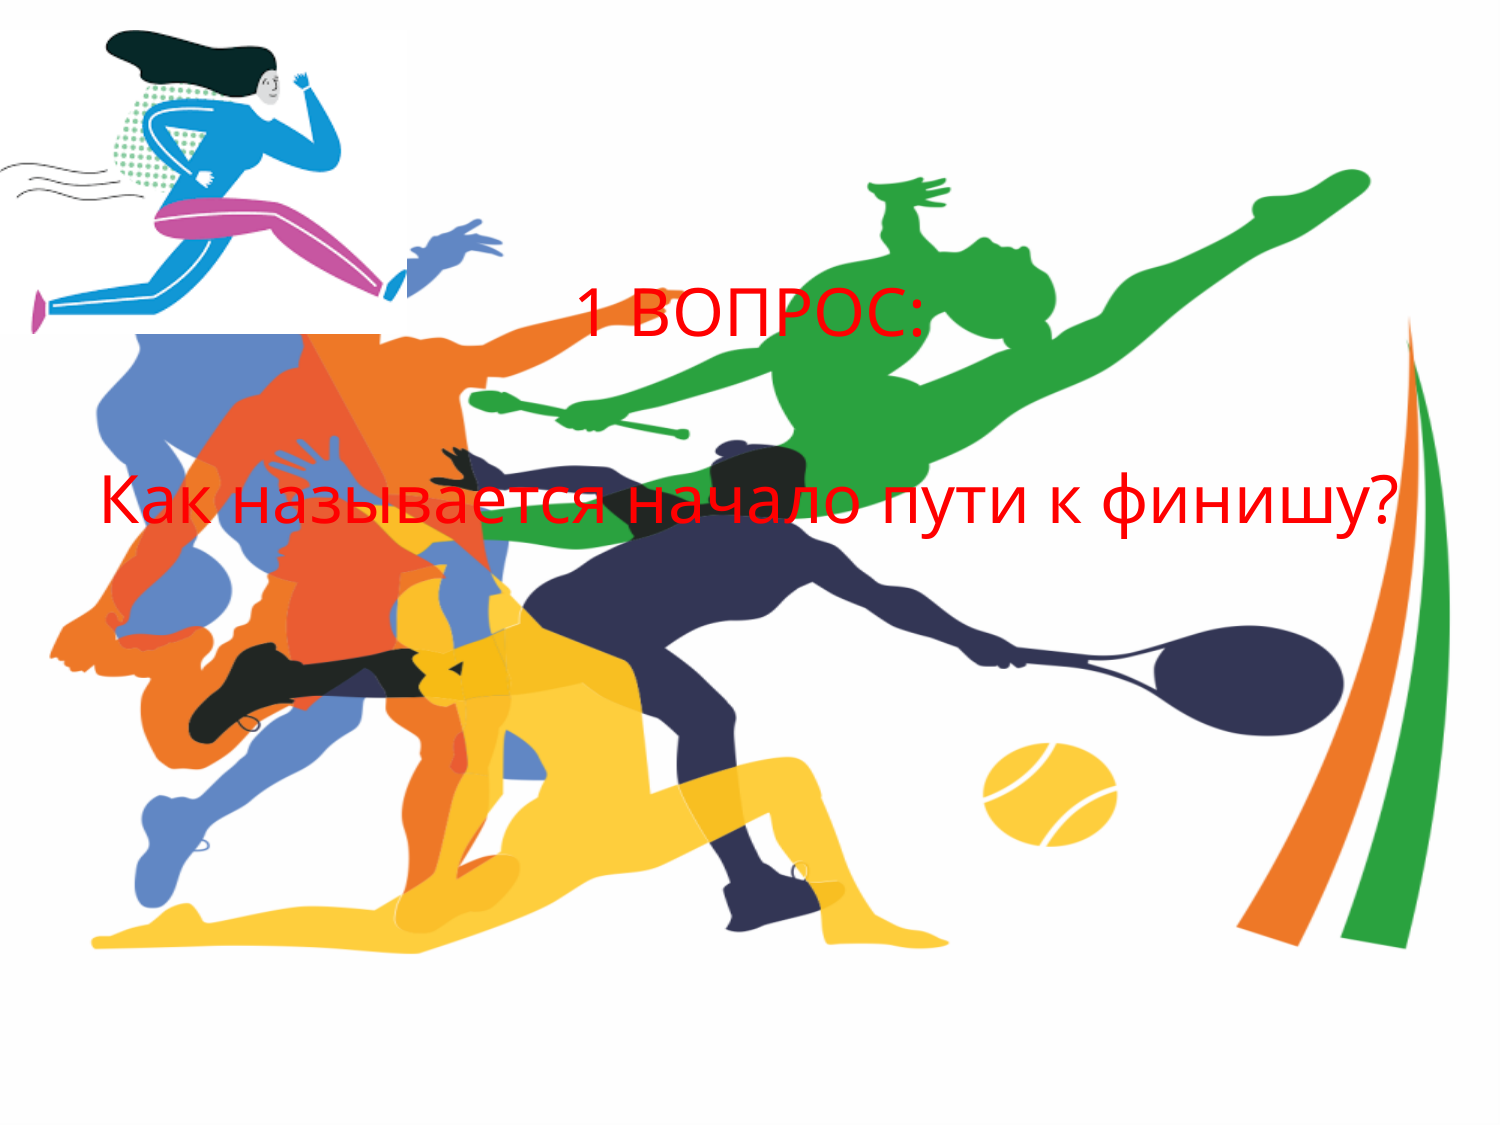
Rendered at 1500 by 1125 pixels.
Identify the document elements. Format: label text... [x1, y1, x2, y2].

picture [0, 0, 1500, 1125]
list 1 ВОПРОС: Как называется начало пути к финишу? [75, 262, 1425, 1005]
